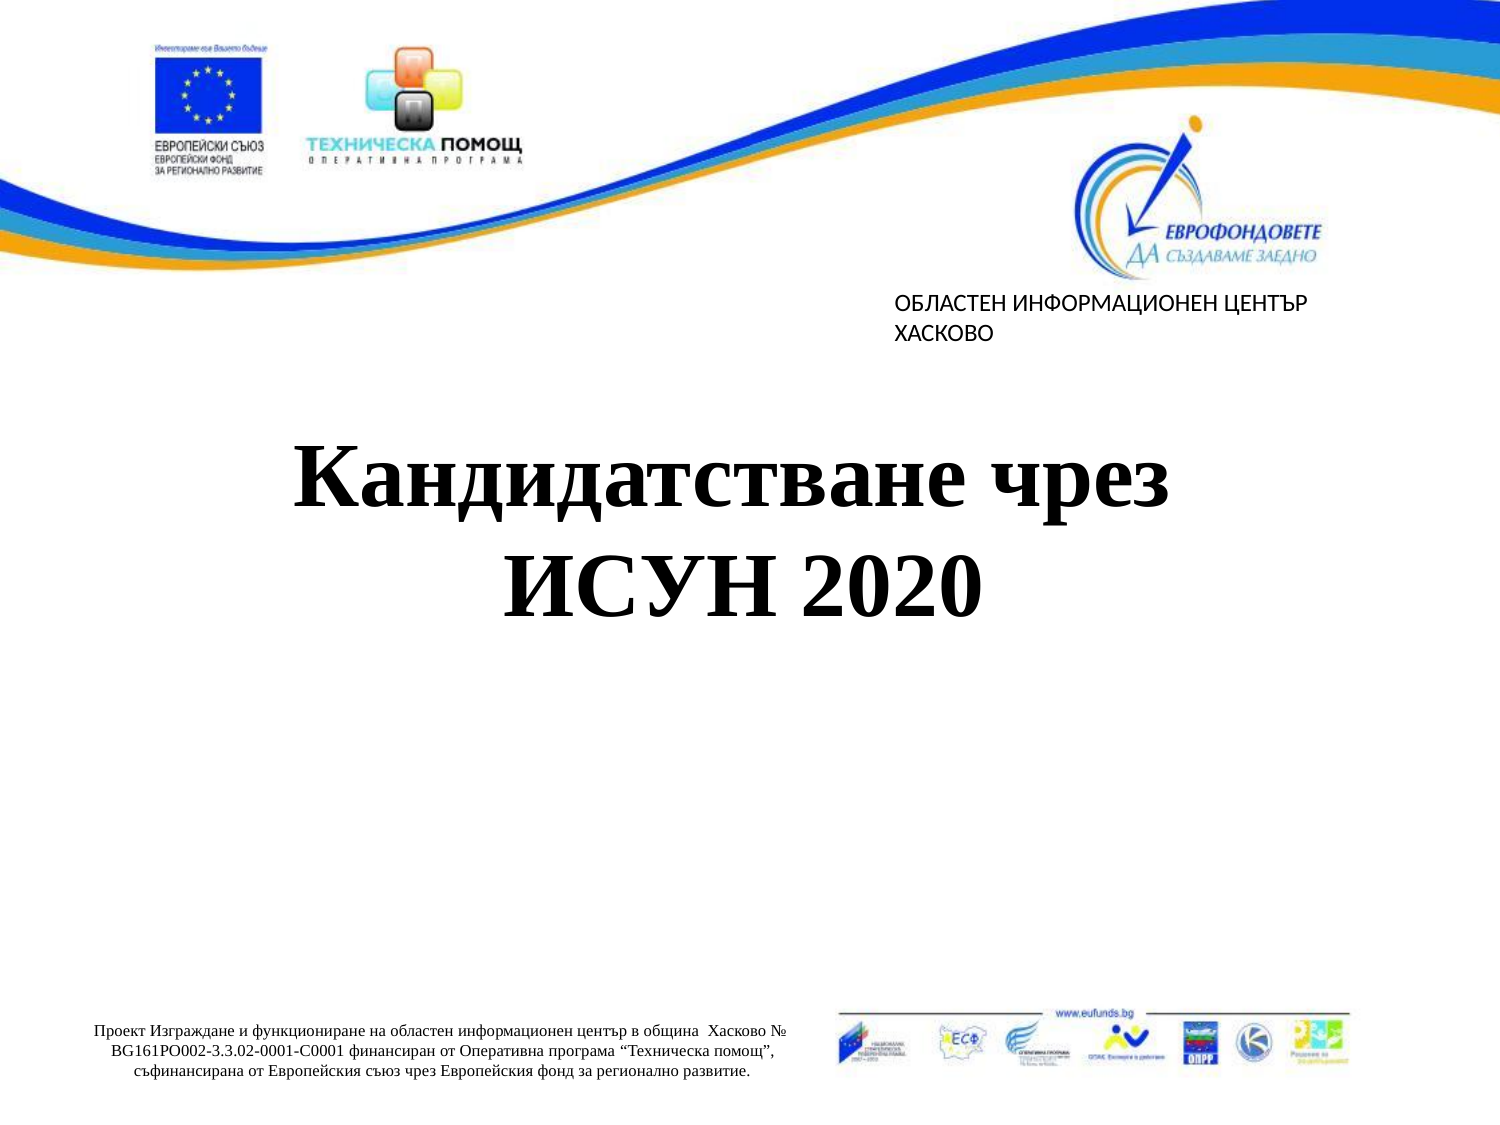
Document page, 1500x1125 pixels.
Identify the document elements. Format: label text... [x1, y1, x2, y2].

text_box Проект Изграждане и функциониране на областен информационен център в община Хасково № BG161PO002-3.3.02-0001-C0001 финансиран от Оперативна програма “Техническа помощ”, съфинансирана от Европейския съюз чрез Европейския фонд за регионално развитие. [53, 1012, 833, 1106]
text_box Кандидатстване чрез ИСУН 2020 [140, 407, 1348, 713]
text_box ОБЛАСТЕН ИНФОРМАЦИОНЕН ЦЕНТЪР ХАСКОВО [879, 278, 1329, 354]
picture [0, 0, 1500, 1125]
